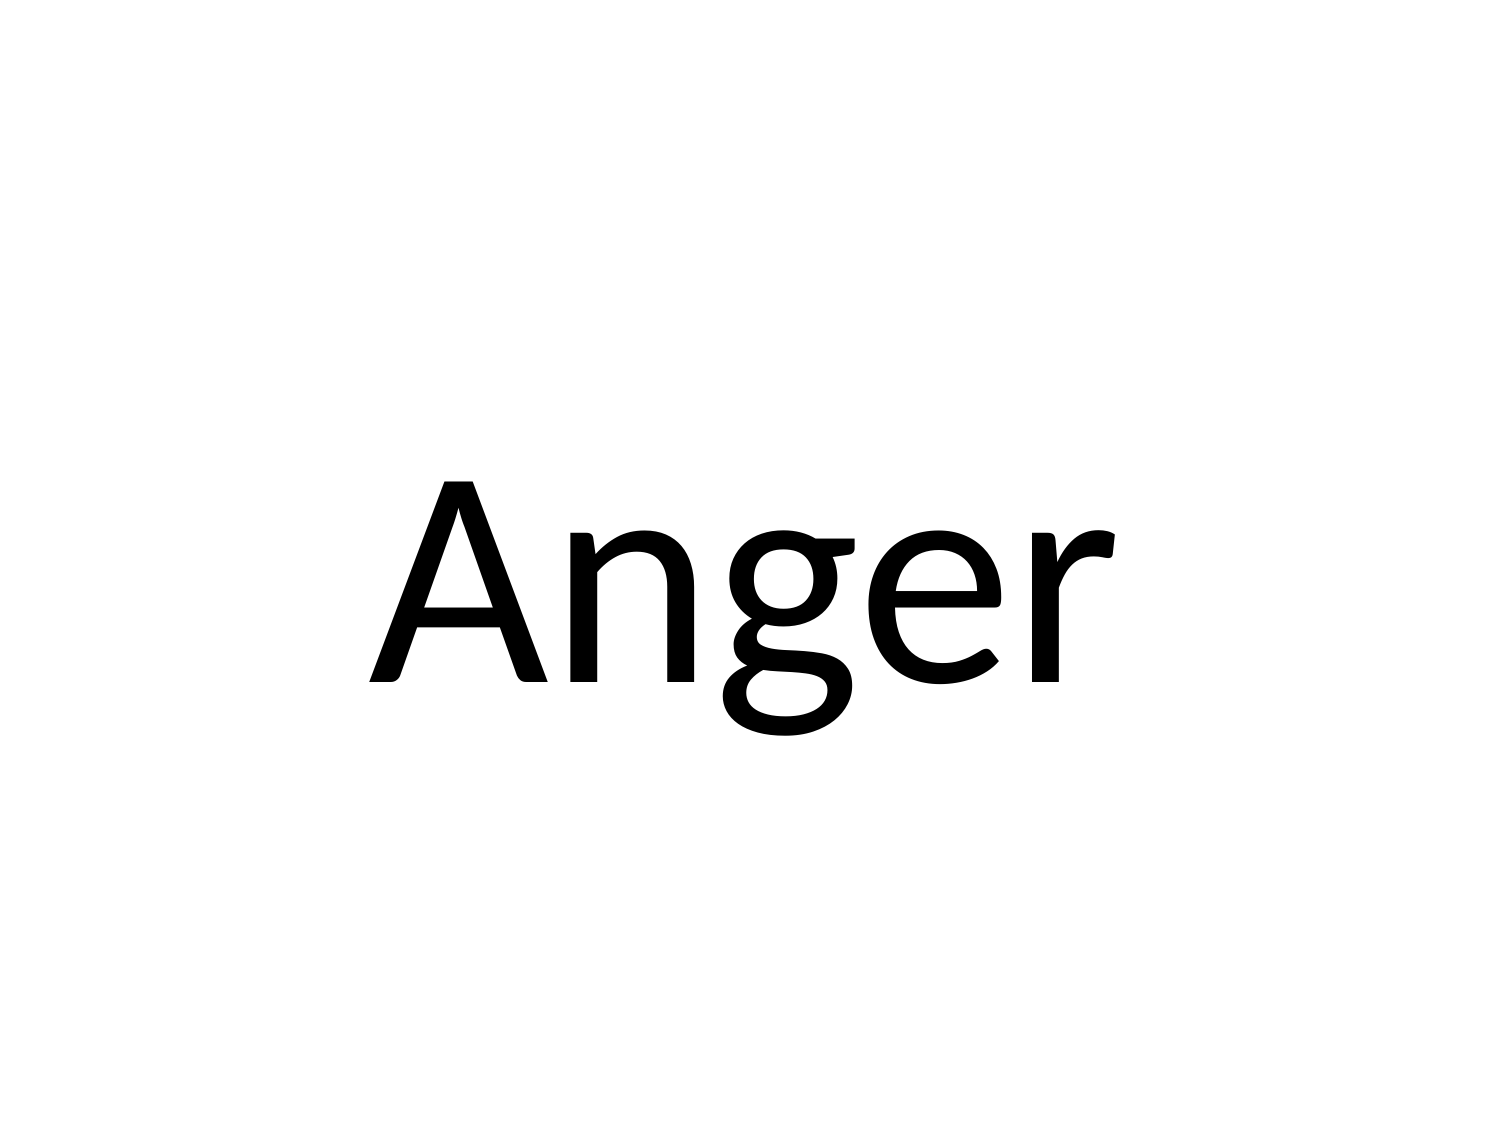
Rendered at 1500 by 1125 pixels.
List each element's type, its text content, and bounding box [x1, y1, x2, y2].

text_box Anger [353, 362, 1138, 753]
